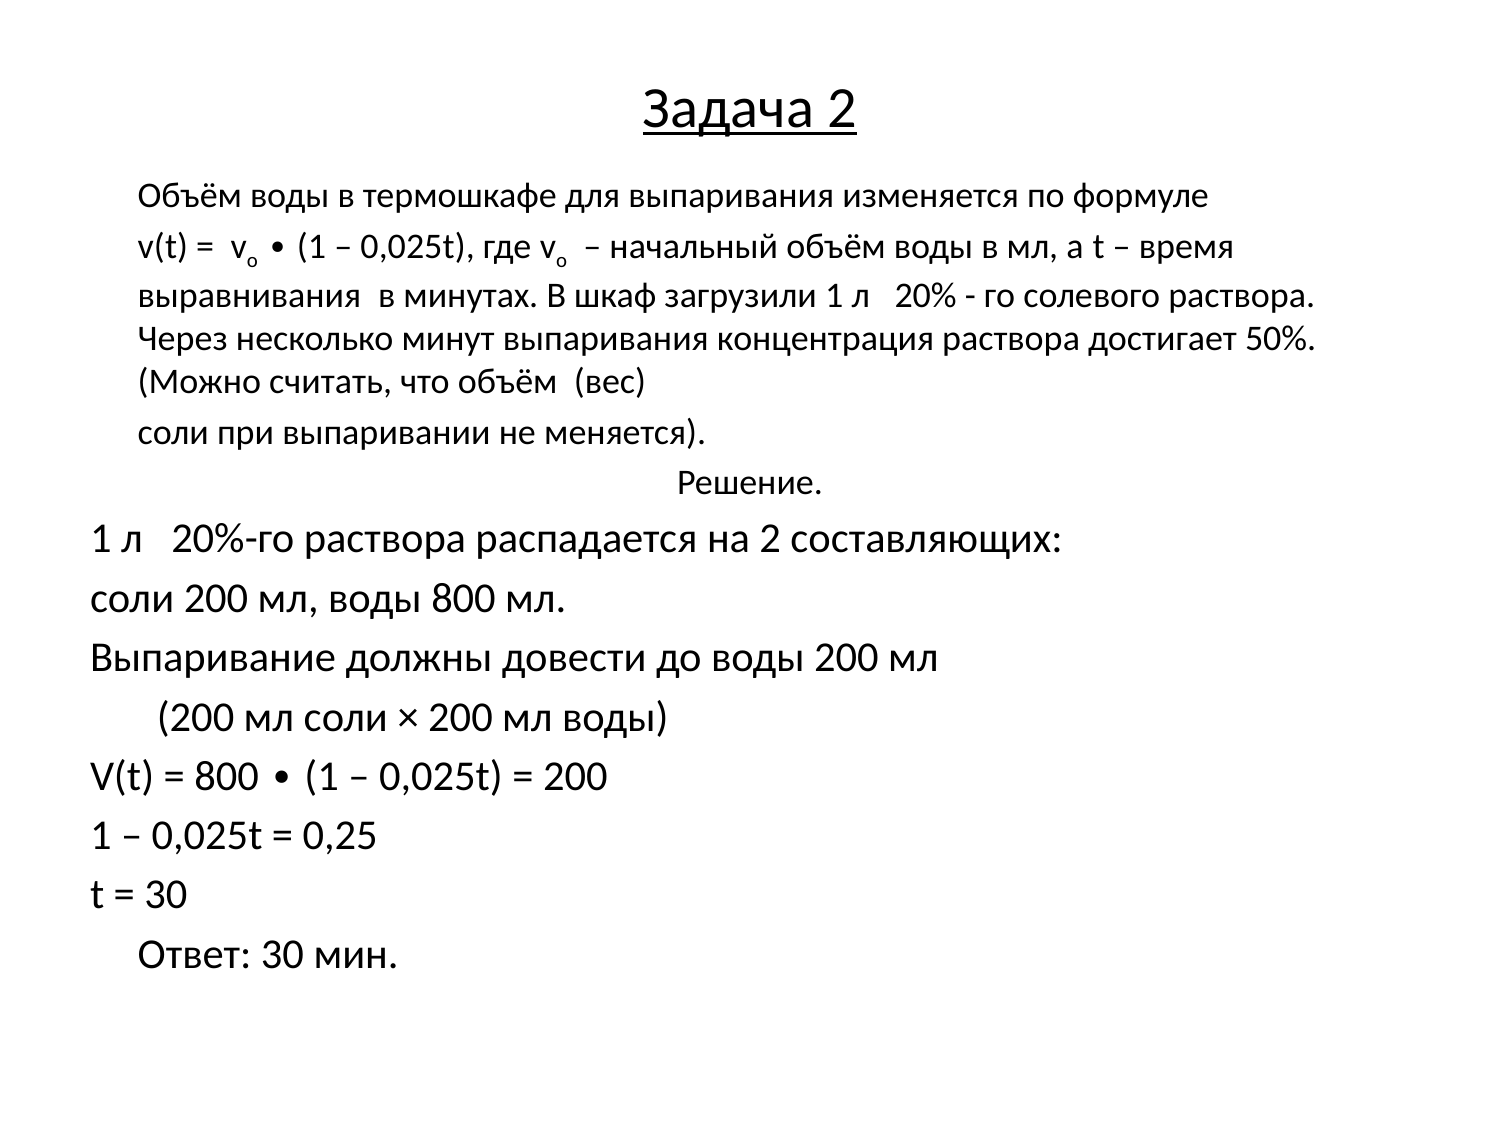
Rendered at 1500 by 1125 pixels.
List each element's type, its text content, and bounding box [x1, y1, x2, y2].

title Задача 2 [75, 45, 1425, 164]
list Объём воды в термошкафе для выпаривания изменяется по формуле v(t) = vo ∙ (1 – 0,025t), где vo – начальный объём воды в мл, а t – время выравнивания в минутах. В шкаф загрузили 1 л 20% - го солевого раствора. Через несколько минут выпаривания концентрация раствора достигает 50%. (Можно считать, что объём (вес) соли при выпаривании не меняется). Решение. 1 л 20%-го раствора распадается на 2 составляющих: соли 200 мл, воды 800 мл. Выпаривание должны довести до воды 200 мл (200 мл соли × 200 мл воды) V(t) = 800 ∙ (1 – 0,025t) = 200 1 – 0,025t = 0,25 t = 30 Ответ: 30 мин. [75, 164, 1425, 1005]
